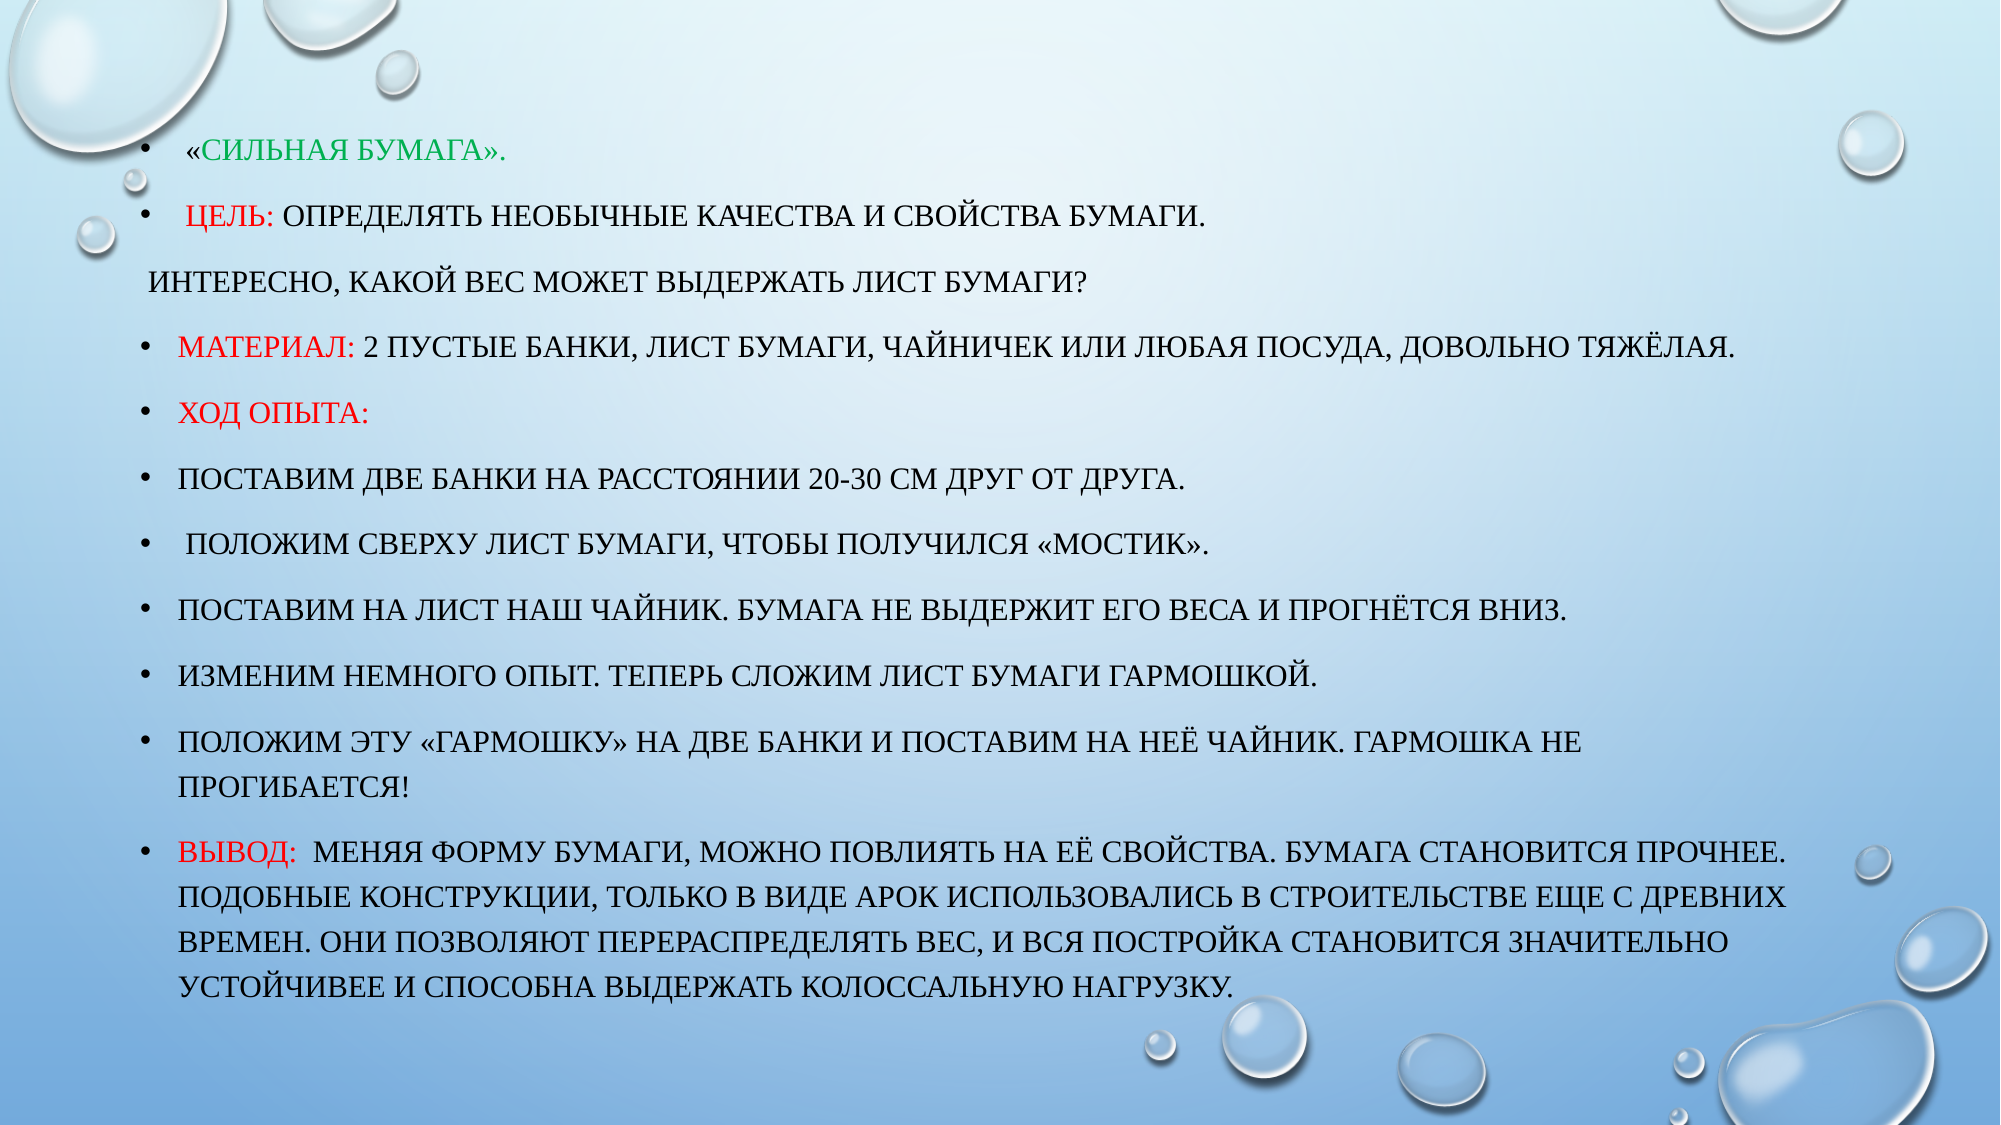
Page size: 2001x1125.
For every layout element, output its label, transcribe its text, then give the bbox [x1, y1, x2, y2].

picture [0, 0, 2000, 1125]
list «Сильная бумага». Цель: определять необычные качества и свойства бумаги. Интересно, какой вес может выдержать лист бумаги? Материал: 2 пустые банки, лист бумаги, чайничек или любая посуда, довольно тяжёлая. Ход опыта: Поставим две банки на расстоянии 20-30 см друг от друга. Положим сверху лист бумаги, чтобы получился «мостик». Поставим на лист наш чайник. Бумага не выдержит его веса и прогнётся вниз. Изменим немного опыт. Теперь сложим лист бумаги гармошкой. Положим эту «гармошку» на две банки и поставим на неё чайник. Гармошка не прогибается! Вывод: меняя форму бумаги, можно повлиять на её свойства. Бумага становится прочнее. Подобные конструкции, только в виде арок использовались в строительстве еще с древних времен. Они позволяют перераспределять вес, и вся постройка становится значительно устойчивее и способна выдержать колоссальную нагрузку. [125, 114, 1826, 677]
